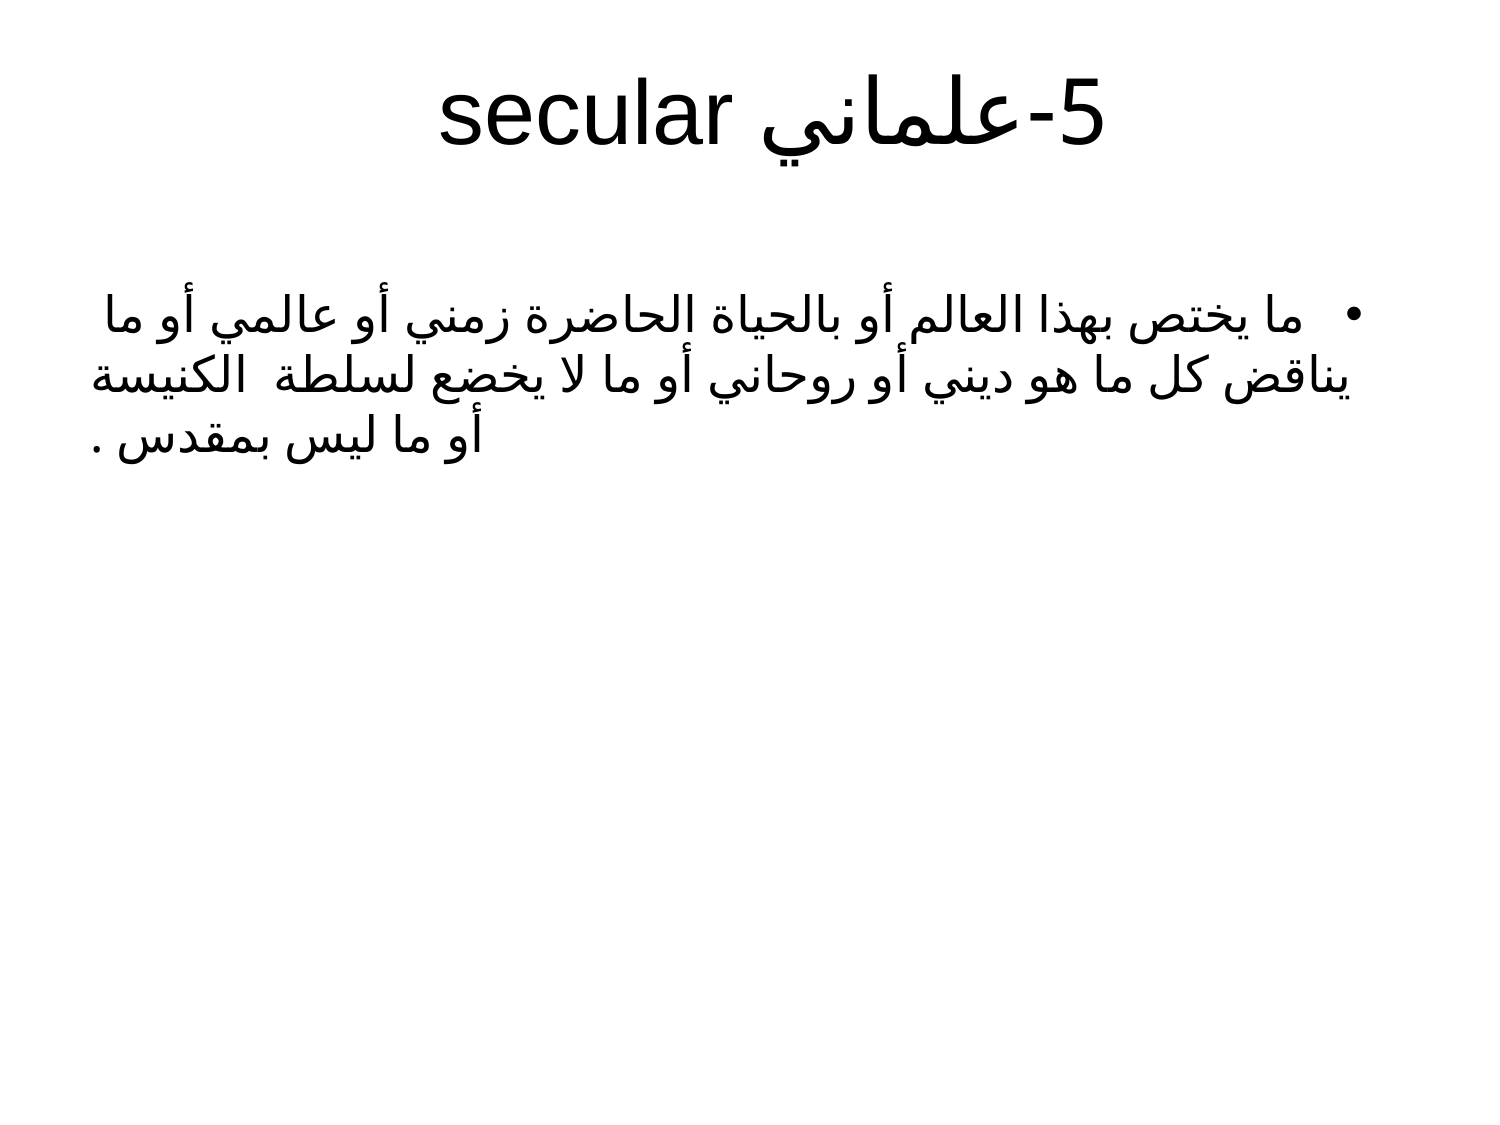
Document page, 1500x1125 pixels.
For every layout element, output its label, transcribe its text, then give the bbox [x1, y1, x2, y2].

list ما يختص بهذا العالم أو بالحياة الحاضرة زمني أو عالمي أو ما يناقض كل ما هو ديني أو روحاني أو ما لا يخضع لسلطة الكنيسة أو ما ليس بمقدس . [75, 275, 1425, 929]
title 5-علماني secular [75, 6, 1425, 210]
